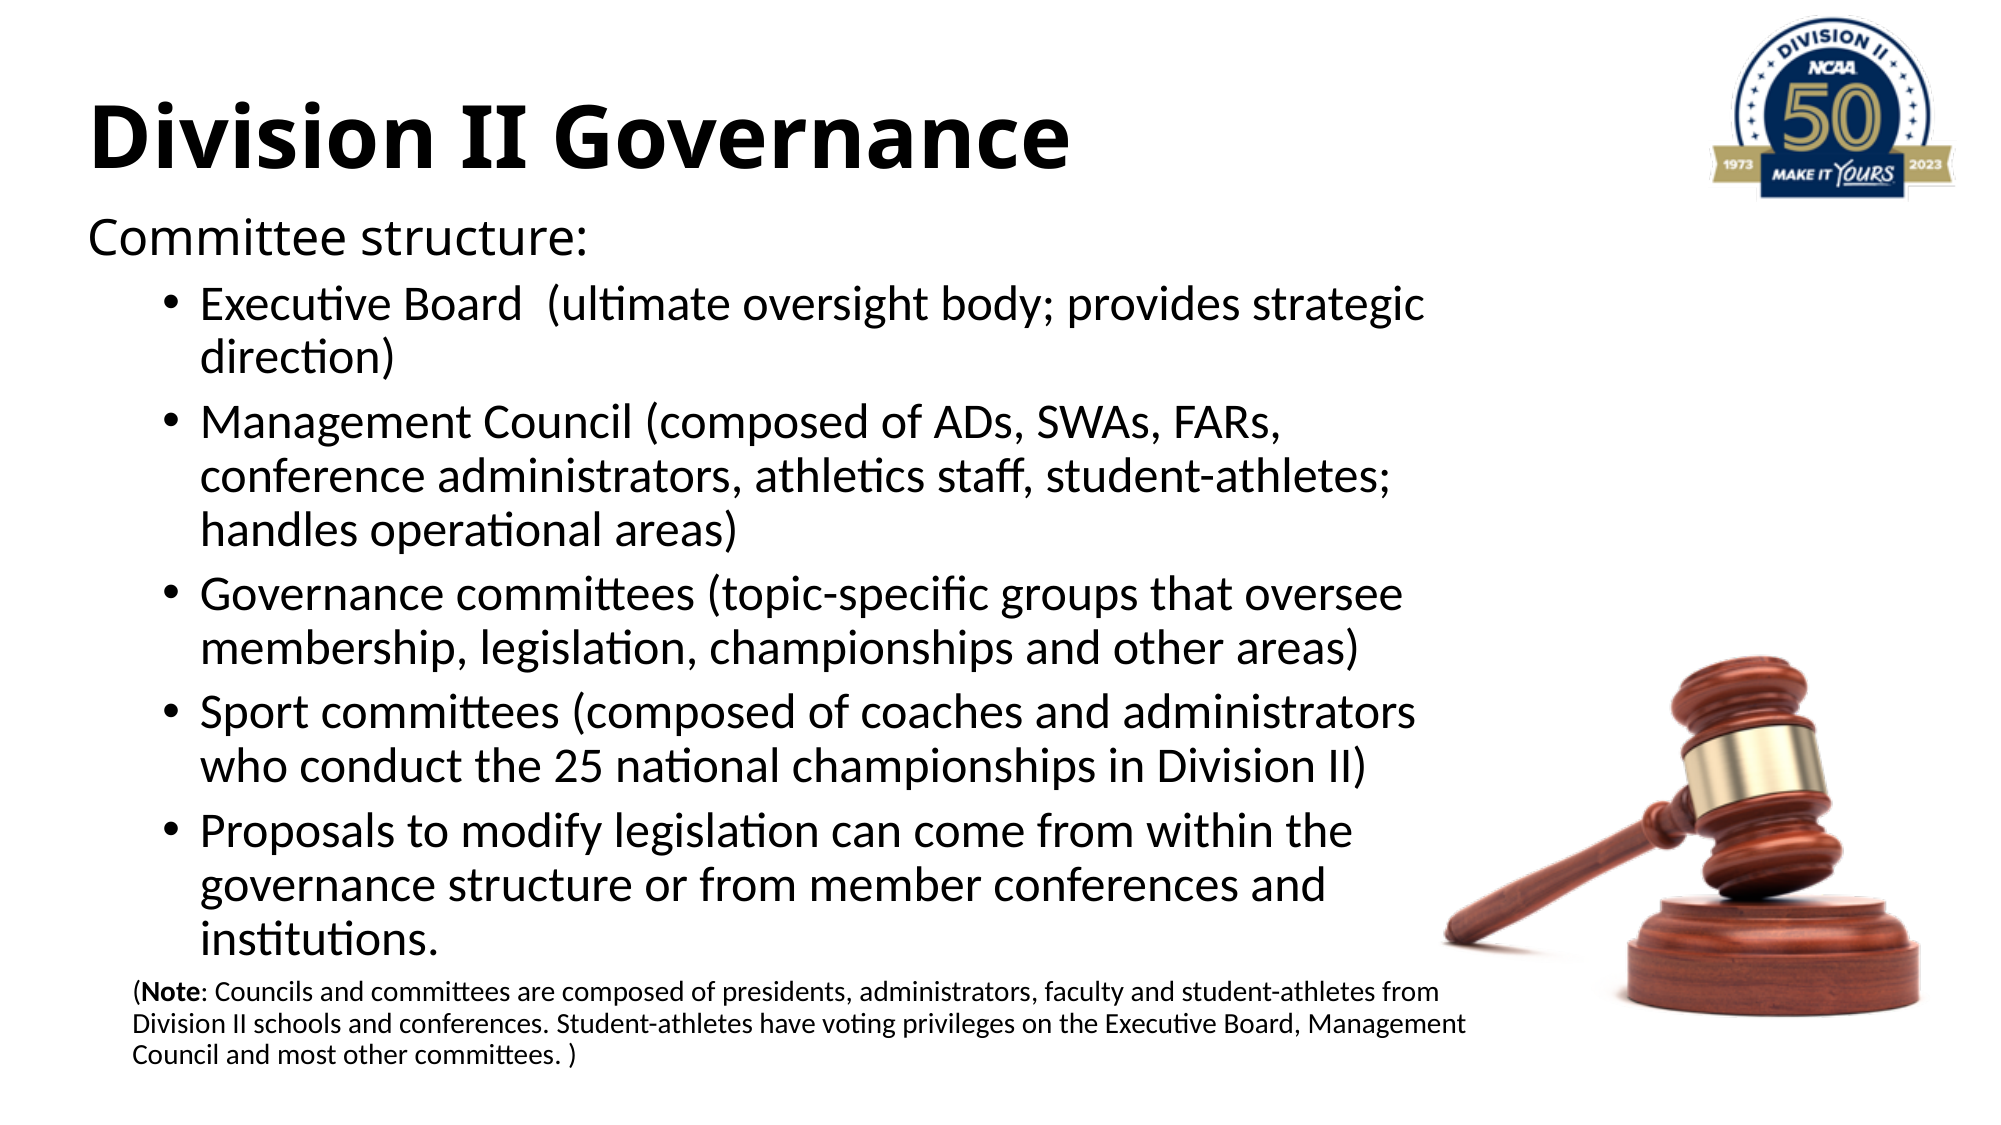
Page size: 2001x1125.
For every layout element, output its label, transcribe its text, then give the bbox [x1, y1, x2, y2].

picture [1408, 633, 1963, 1049]
list Committee structure: Executive Board (ultimate oversight body; provides strategic direction) Management Council (composed of ADs, SWAs, FARs, conference administrators, athletics staff, student-athletes; handles operational areas) Governance committees (topic-specific groups that oversee membership, legislation, championships and other areas) Sport committees (composed of coaches and administrators who conduct the 25 national championships in Division II) Proposals to modify legislation can come from within the governance structure or from member conferences and institutions. (Note: Councils and committees are composed of presidents, administrators, faculty and student-athletes from Division II schools and conferences. Student-athletes have voting privileges on the Executive Board, Management Council and most other committees. ) [72, 205, 1507, 1065]
list Division II Governance [73, 85, 1091, 205]
picture [1708, 14, 1957, 202]
